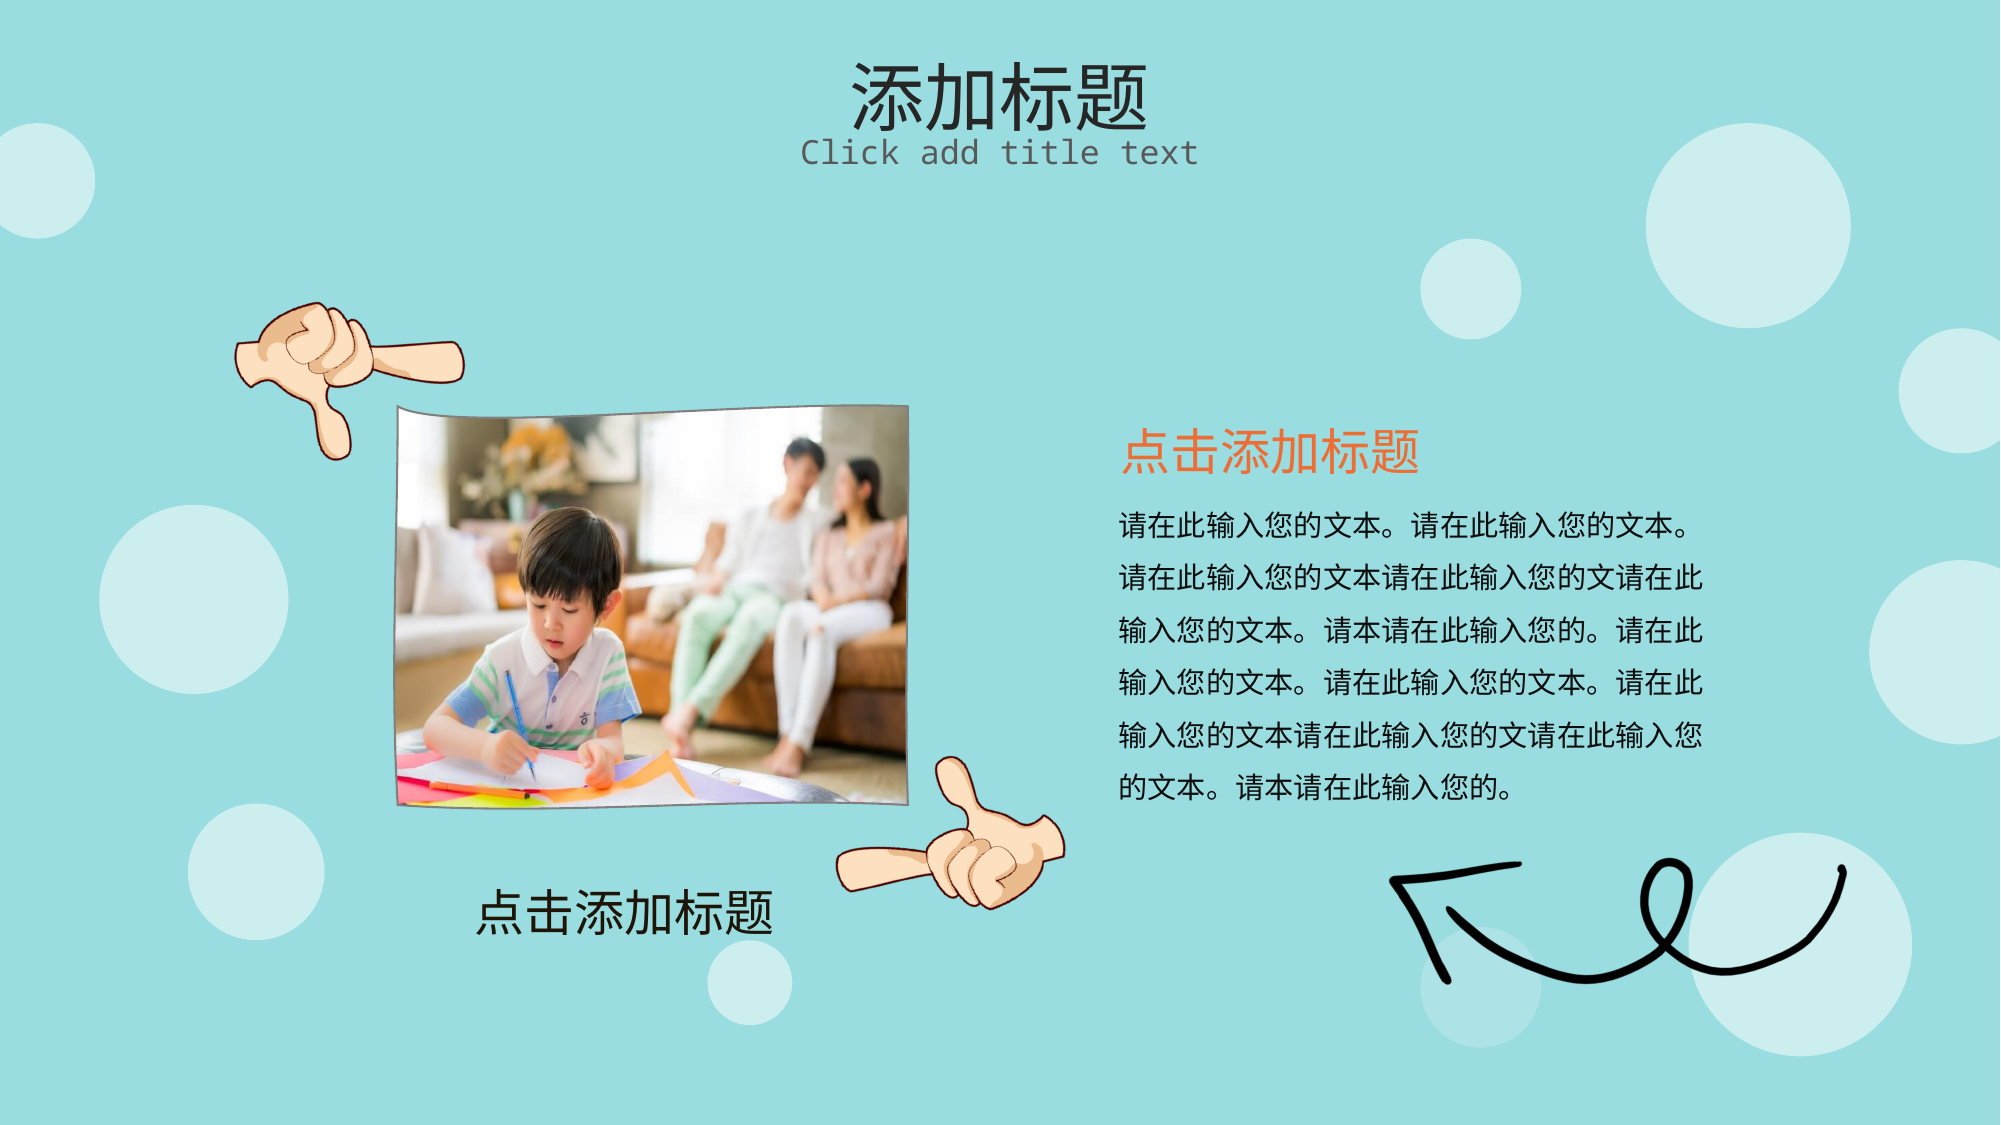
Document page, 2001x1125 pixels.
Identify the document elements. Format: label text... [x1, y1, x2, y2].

picture [1361, 648, 1862, 1125]
text_box 点击添加标题 [1103, 390, 1513, 481]
picture [196, 205, 503, 511]
text_box [393, 404, 910, 810]
text_box 请在此输入您的文本。请在此输入您的文本。请在此输入您的文本请在此输入您的文请在此输入您的文本。请本请在此输入您的。请在此输入您的文本。请在此输入您的文本。请在此输入您的文本请在此输入您的文请在此输入您的文本。请本请在此输入您的。 [1103, 481, 1732, 672]
text_box 点击添加标题 [457, 850, 835, 941]
picture [791, 700, 1110, 1018]
